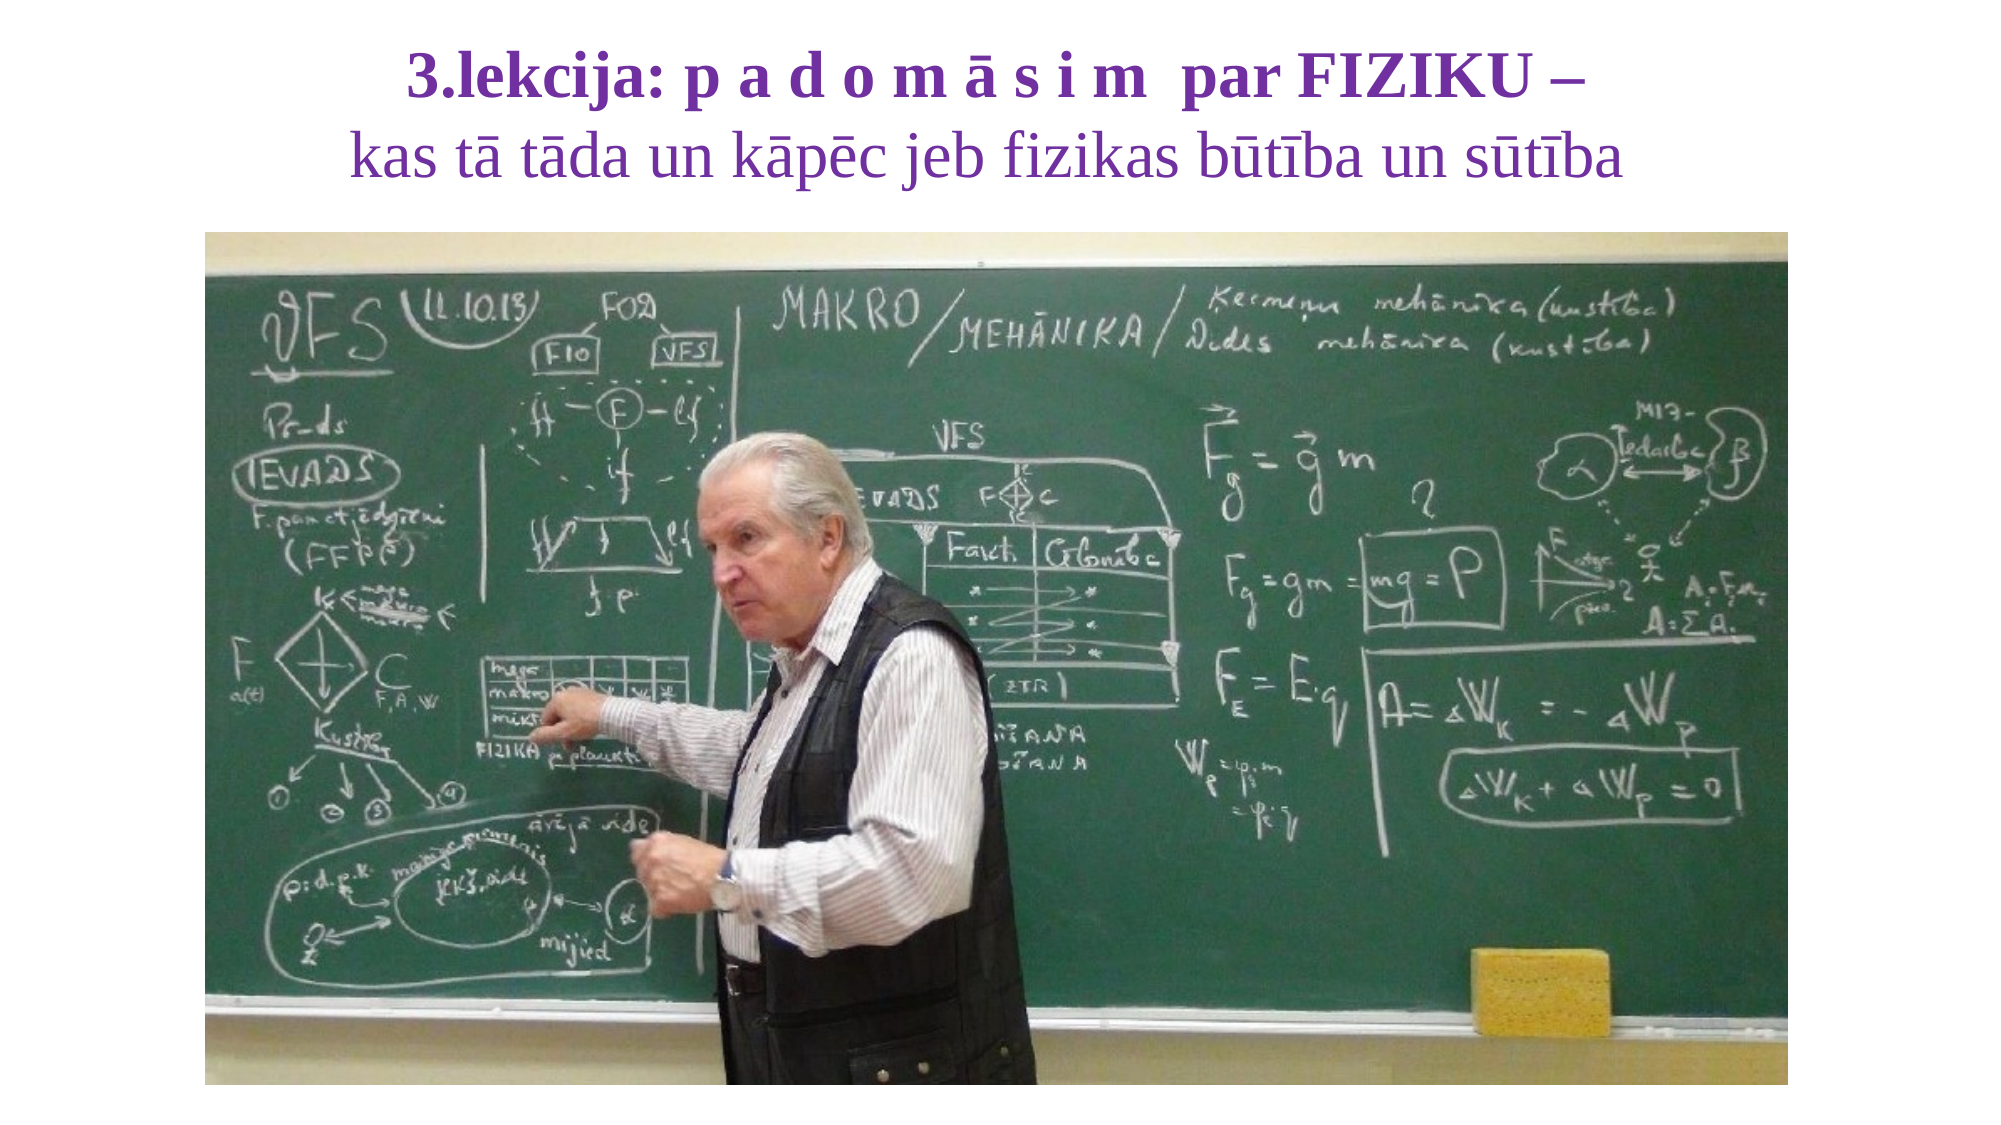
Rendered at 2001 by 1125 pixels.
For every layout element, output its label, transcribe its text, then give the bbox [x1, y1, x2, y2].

picture [205, 232, 1788, 1085]
text_box 3.lekcija: p a d o m ā s i m par FIZIKU – kas tā tāda un kāpēc jeb fizikas būtība un sūtība [126, 23, 1867, 199]
